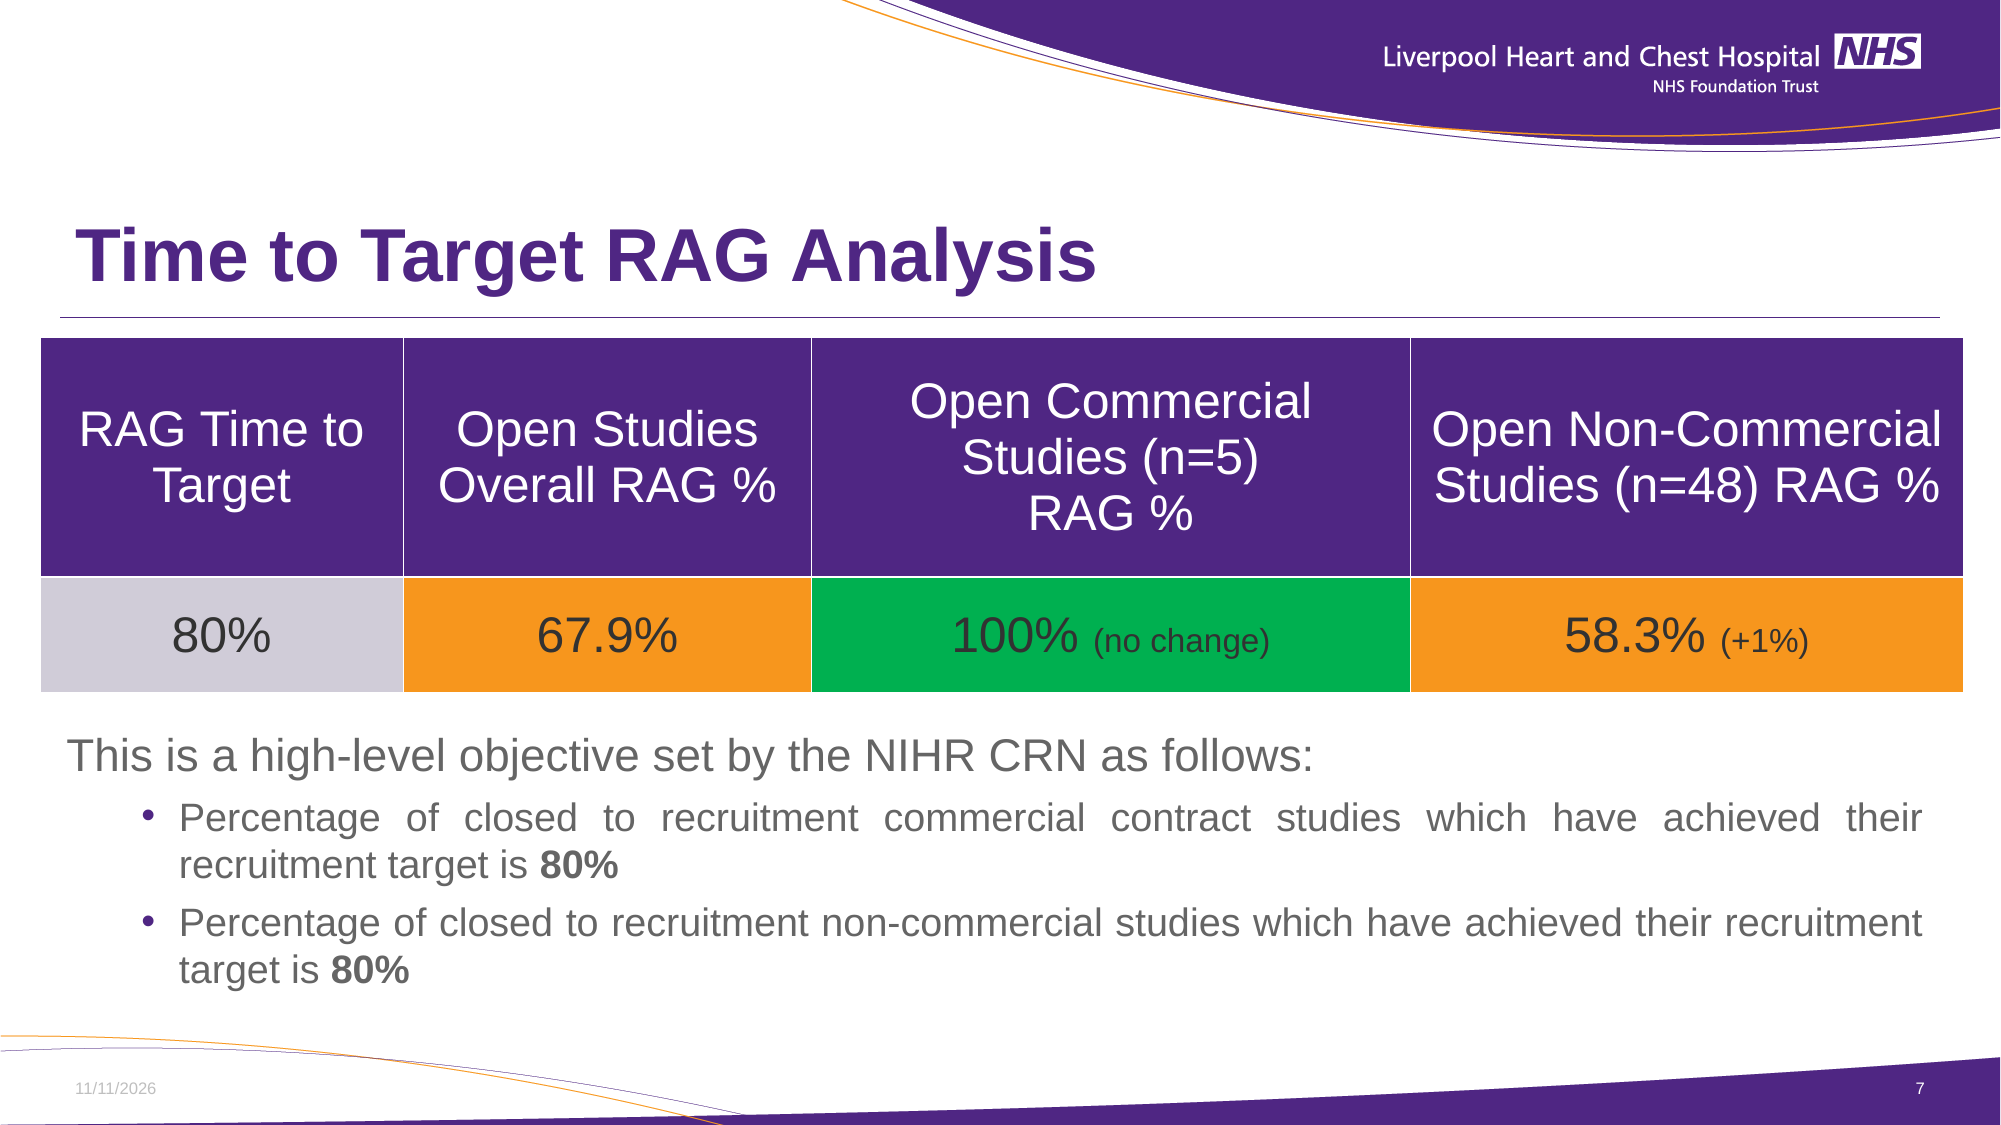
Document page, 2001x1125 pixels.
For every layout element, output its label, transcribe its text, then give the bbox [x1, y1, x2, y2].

table_header Open Non-Commercial Studies (n=48) RAG % [1411, 338, 1963, 576]
picture [0, 0, 2001, 1125]
table_cell 67.9% [404, 578, 811, 692]
list This is a high-level objective set by the NIHR CRN as follows: Percentage of closed to recruitment commercial contract studies which have achieved their recruitment target is 80% Percentage of closed to recruitment non-commercial studies which have achieved their recruitment target is 80% [0, 718, 1940, 1125]
table_cell 58.3% (+1%) [1411, 578, 1963, 692]
table_cell 100% (no change) [812, 578, 1410, 692]
title Time to Target RAG Analysis [60, 165, 2000, 304]
table_header Open Studies Overall RAG % [404, 338, 811, 576]
table_header RAG Time to Target [41, 338, 403, 576]
table_header Open Commercial Studies (n=5) RAG % [812, 338, 1410, 576]
table_cell 80% [41, 578, 403, 692]
